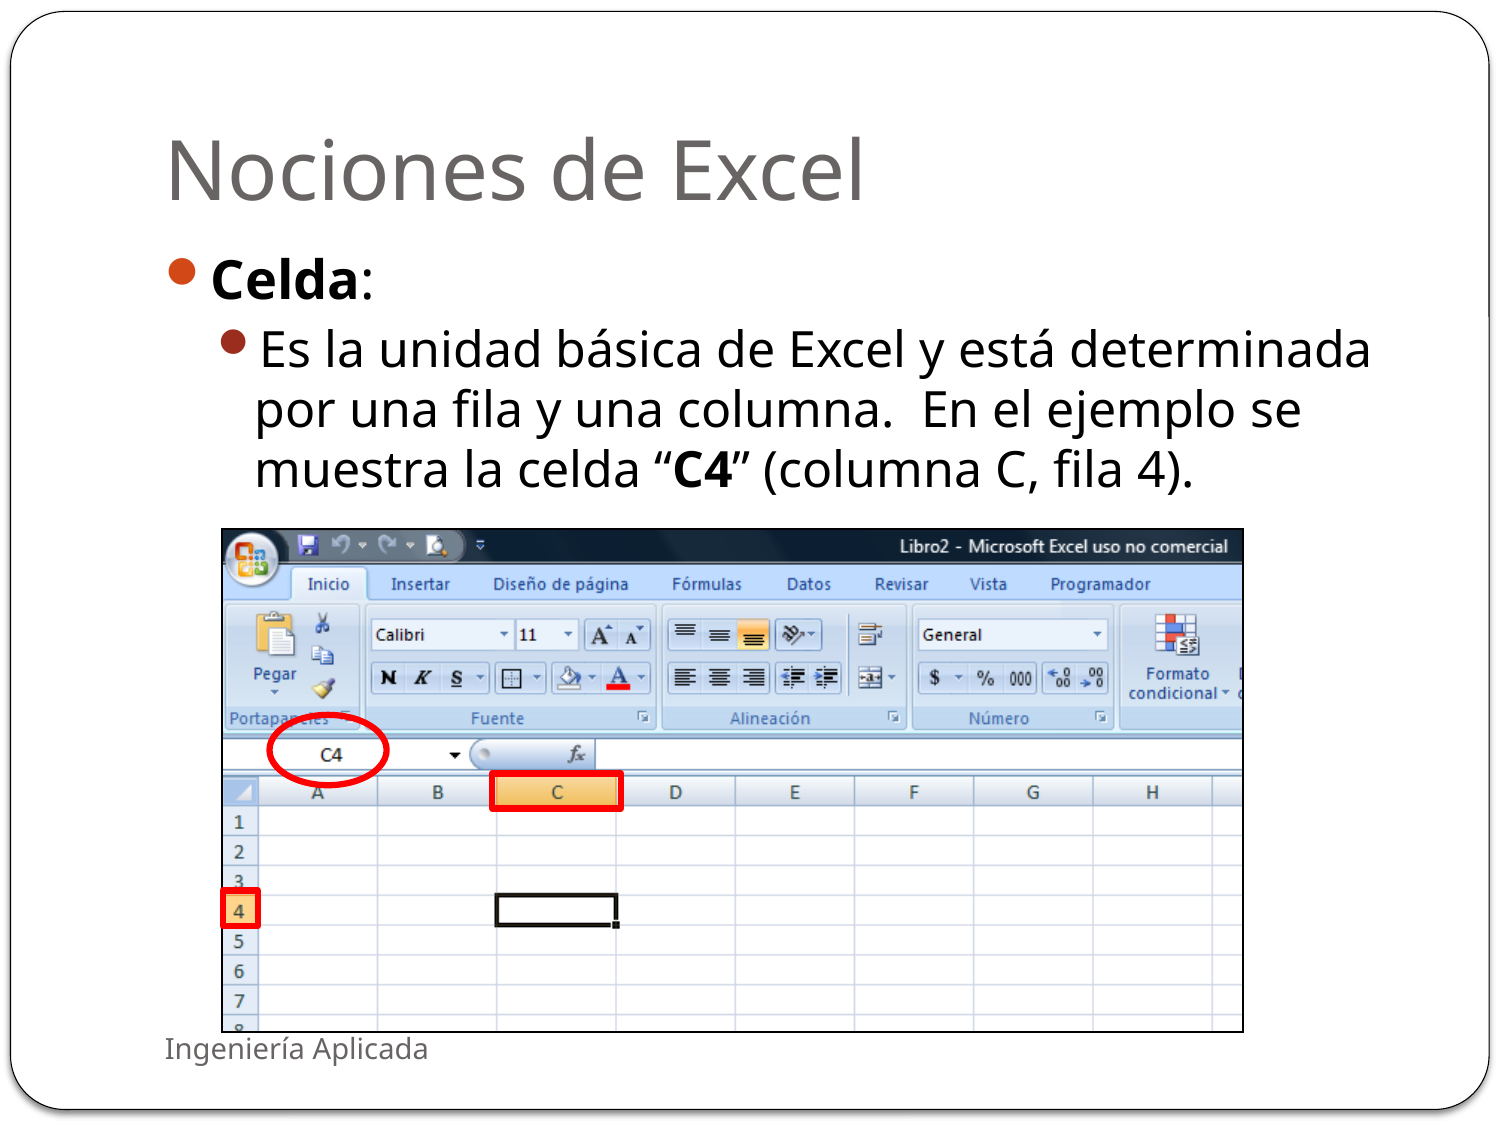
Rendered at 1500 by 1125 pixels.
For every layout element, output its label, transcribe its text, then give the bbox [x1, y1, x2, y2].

footer Ingeniería Aplicada [150, 1012, 800, 1088]
title Nociones de Excel [150, 45, 1425, 233]
picture [222, 529, 1243, 1032]
list Celda: Es la unidad básica de Excel y está determinada por una fila y una columna. En el ejemplo se muestra la celda “C4” (columna C, fila 4). [150, 237, 1425, 539]
